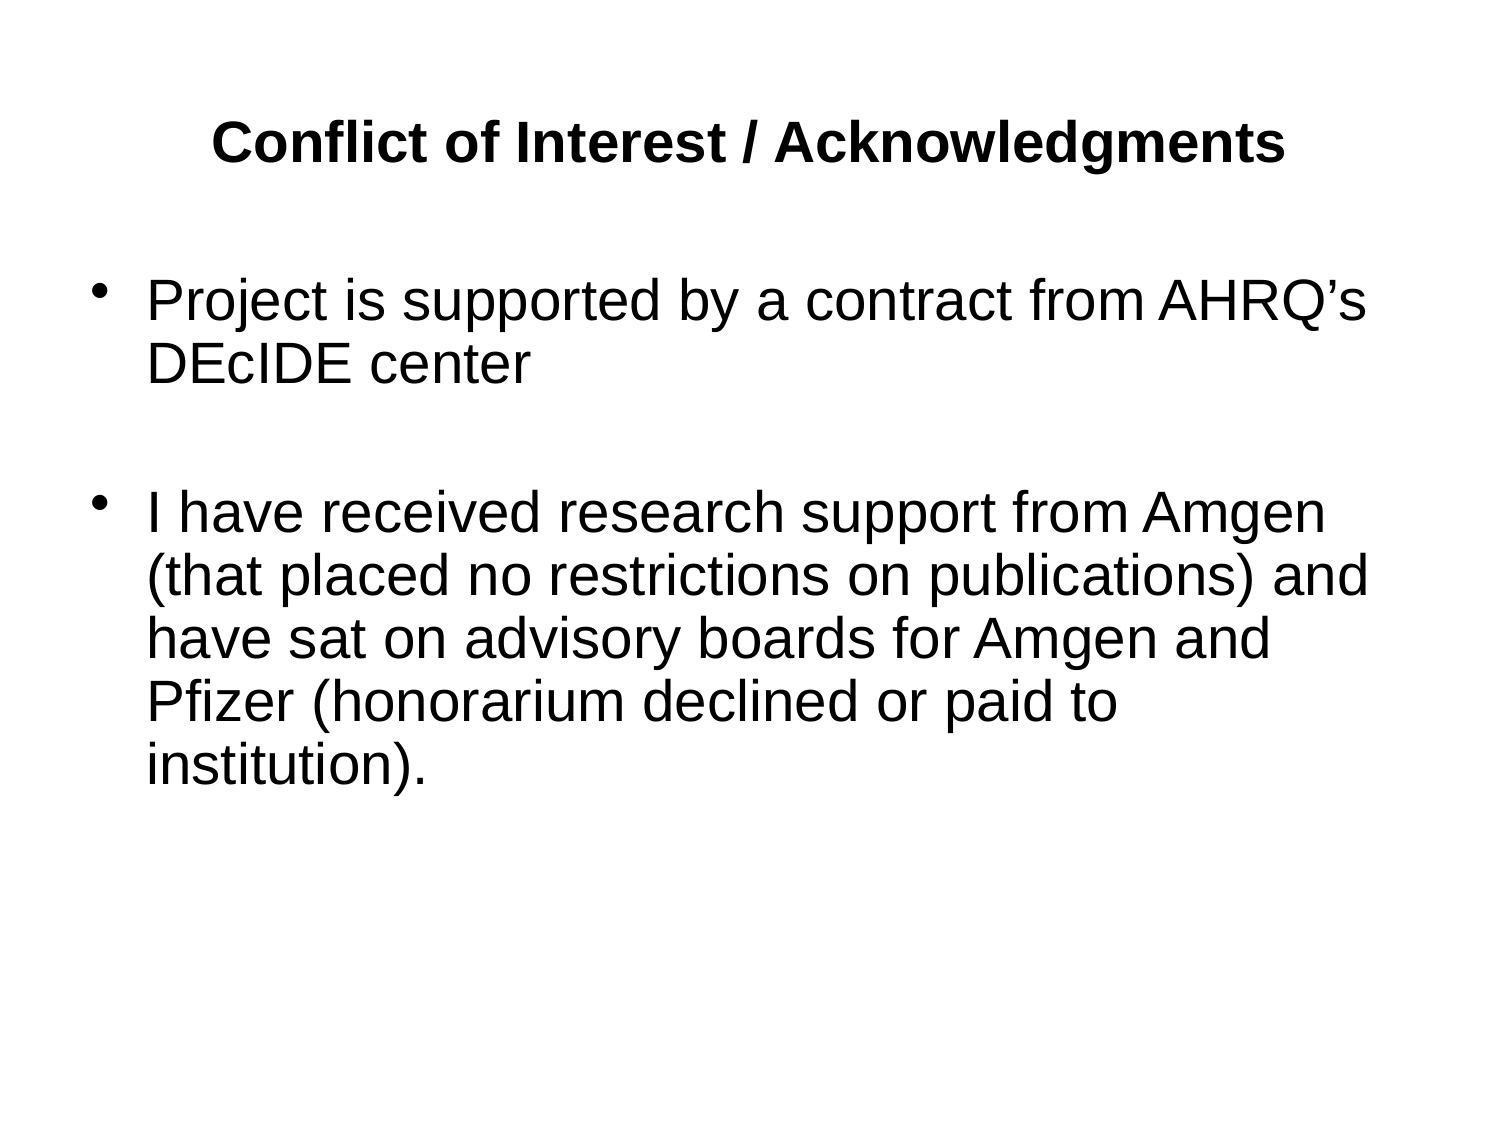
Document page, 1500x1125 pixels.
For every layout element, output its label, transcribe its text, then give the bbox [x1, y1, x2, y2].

title Conflict of Interest / Acknowledgments [74, 44, 1426, 233]
list Project is supported by a contract from AHRQ’s DEcIDE center I have received research support from Amgen (that placed no restrictions on publications) and have sat on advisory boards for Amgen and Pfizer (honorarium declined or paid to institution). [74, 262, 1426, 1006]
